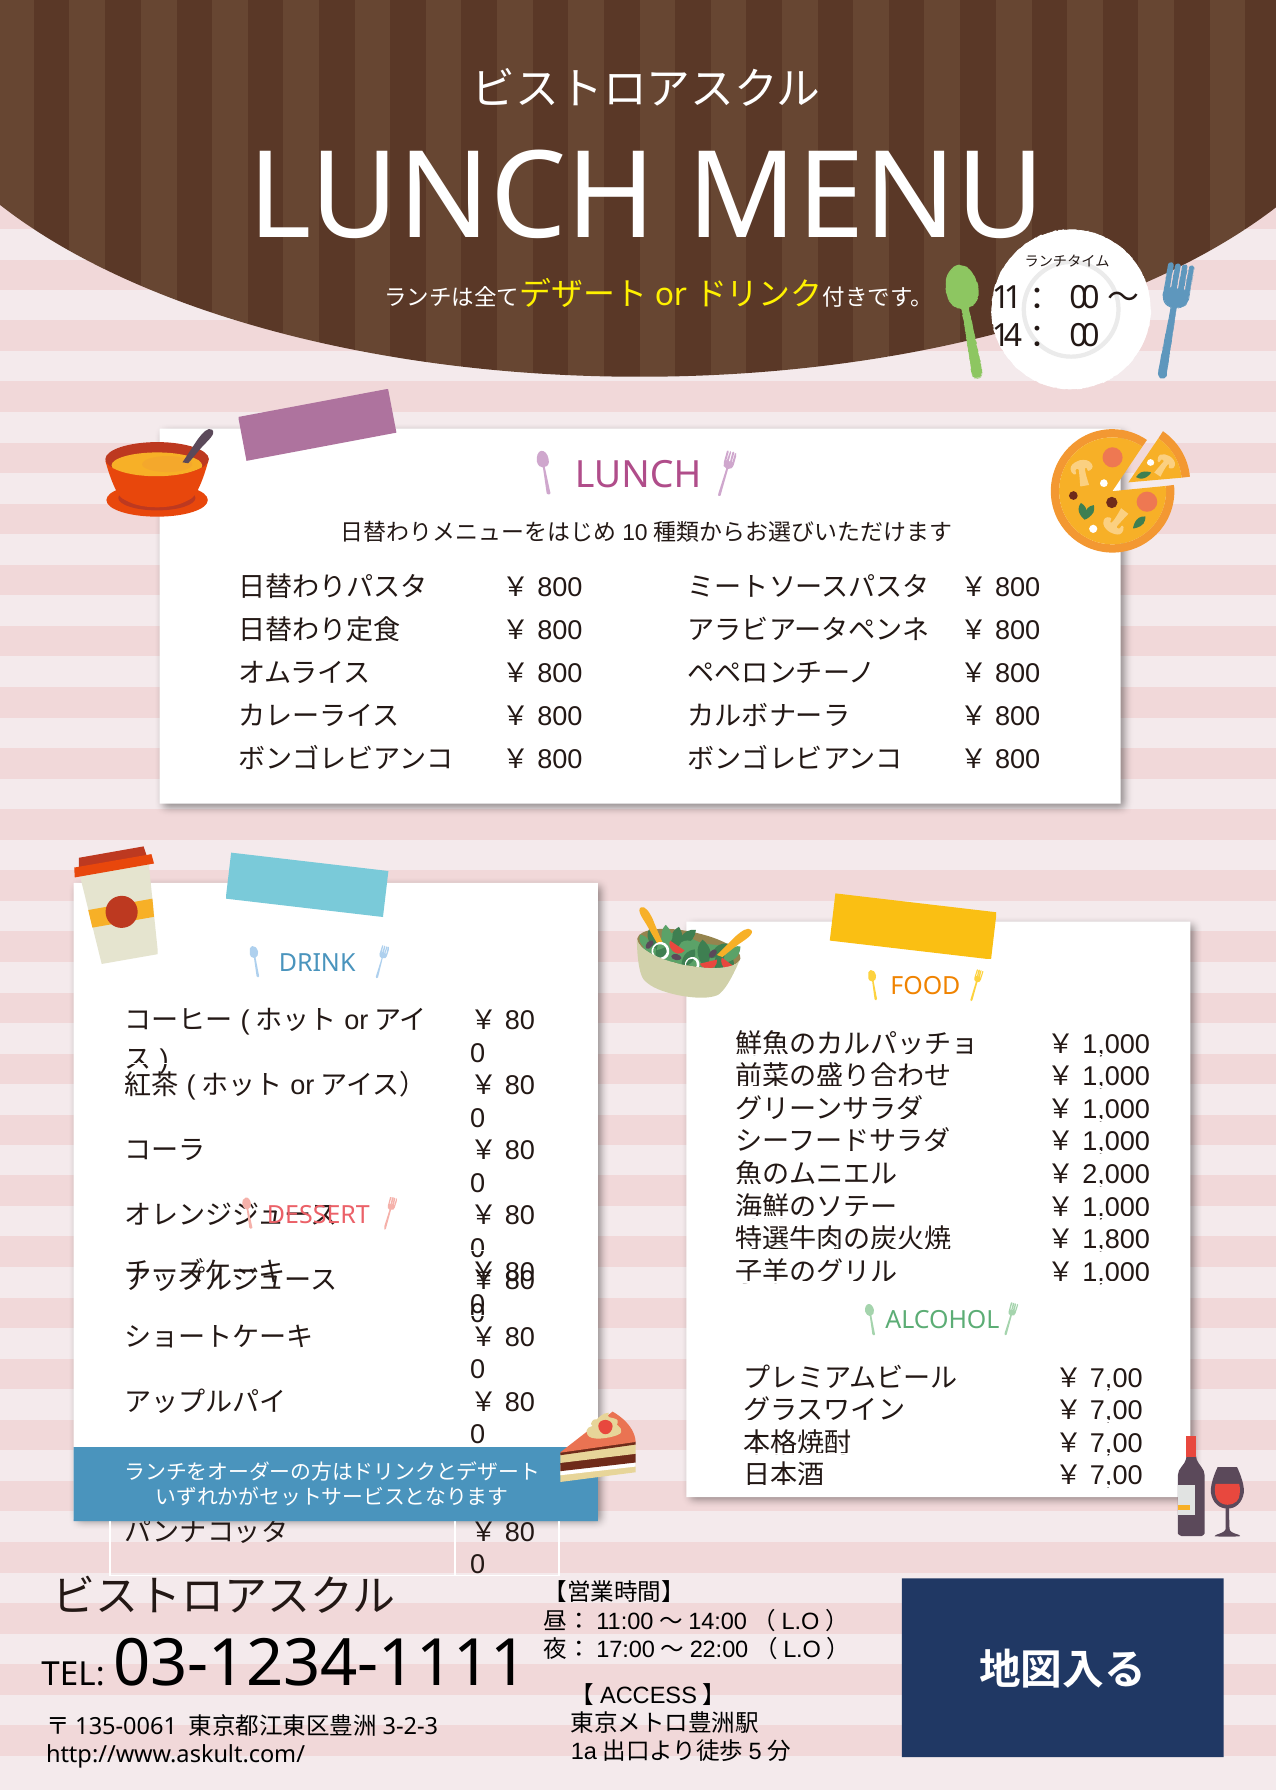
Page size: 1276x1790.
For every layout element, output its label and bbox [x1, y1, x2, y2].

text_box [241, 1190, 397, 1237]
picture [0, 0, 1276, 1790]
text_box [864, 1296, 1019, 1342]
text_box [249, 939, 389, 985]
